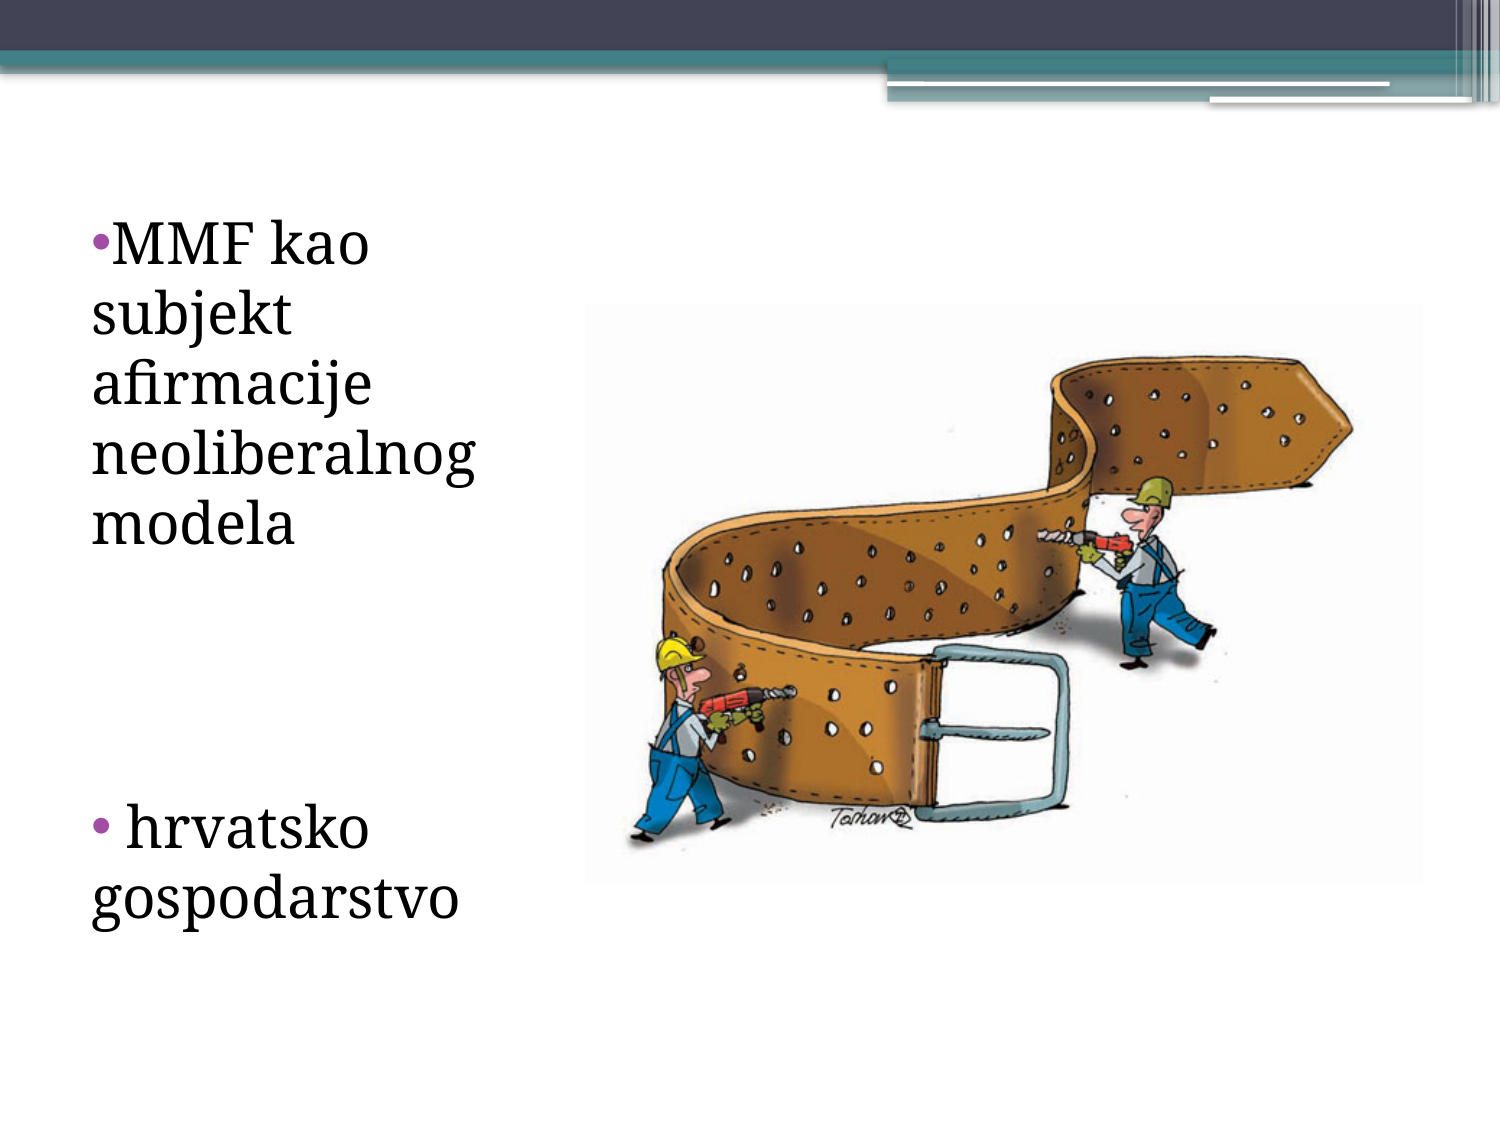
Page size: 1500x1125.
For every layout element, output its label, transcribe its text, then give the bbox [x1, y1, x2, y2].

list MMF kao subjekt afirmacije neoliberalnog modela hrvatsko gospodarstvo [75, 46, 569, 1005]
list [585, 304, 1424, 885]
